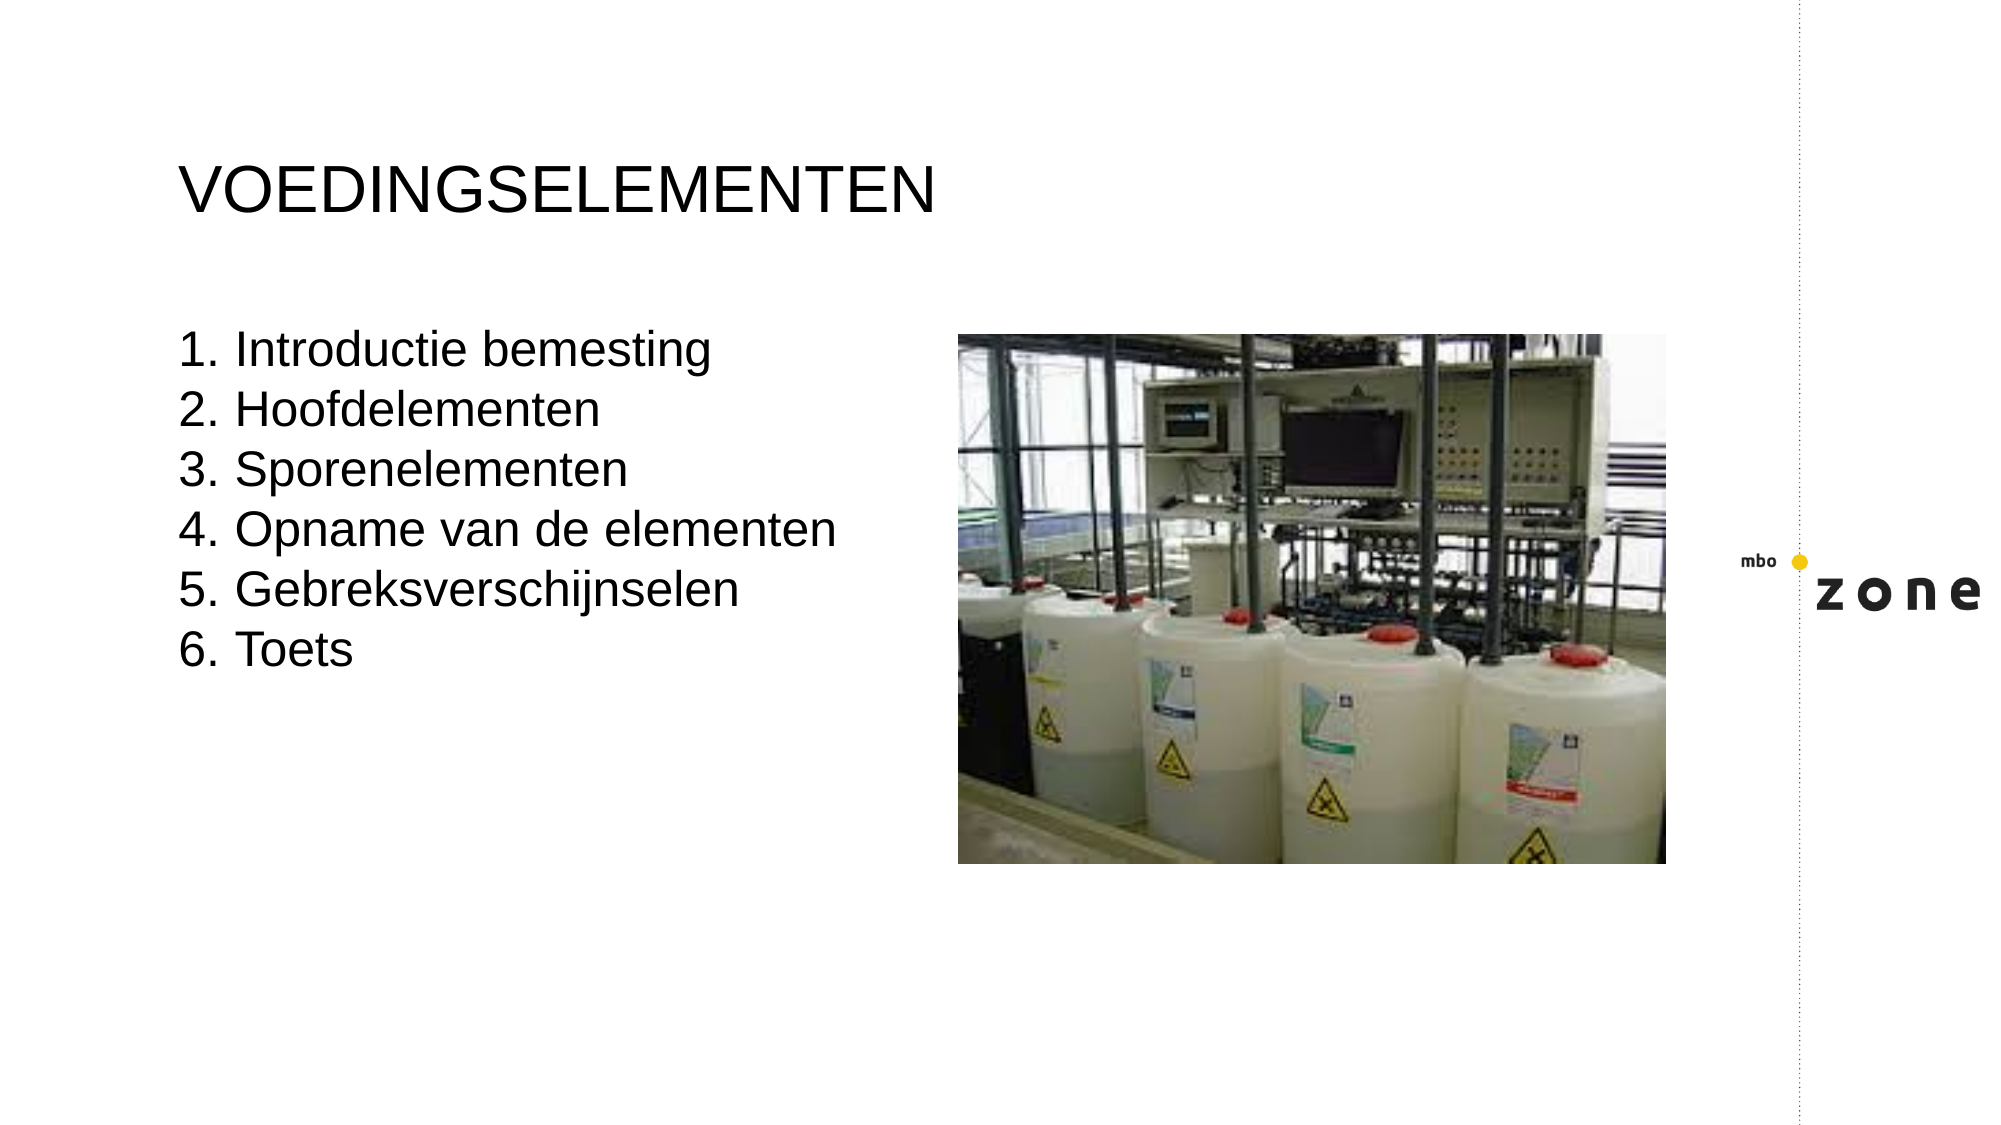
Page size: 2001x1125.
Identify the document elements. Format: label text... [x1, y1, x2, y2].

text_box Introductie bemesting Hoofdelementen Sporenelementen Opname van de elementen Gebreksverschijnselen Toets [163, 309, 1419, 909]
text_box VOEDINGSELEMENTEN [163, 138, 1666, 234]
picture [958, 0, 2001, 1125]
